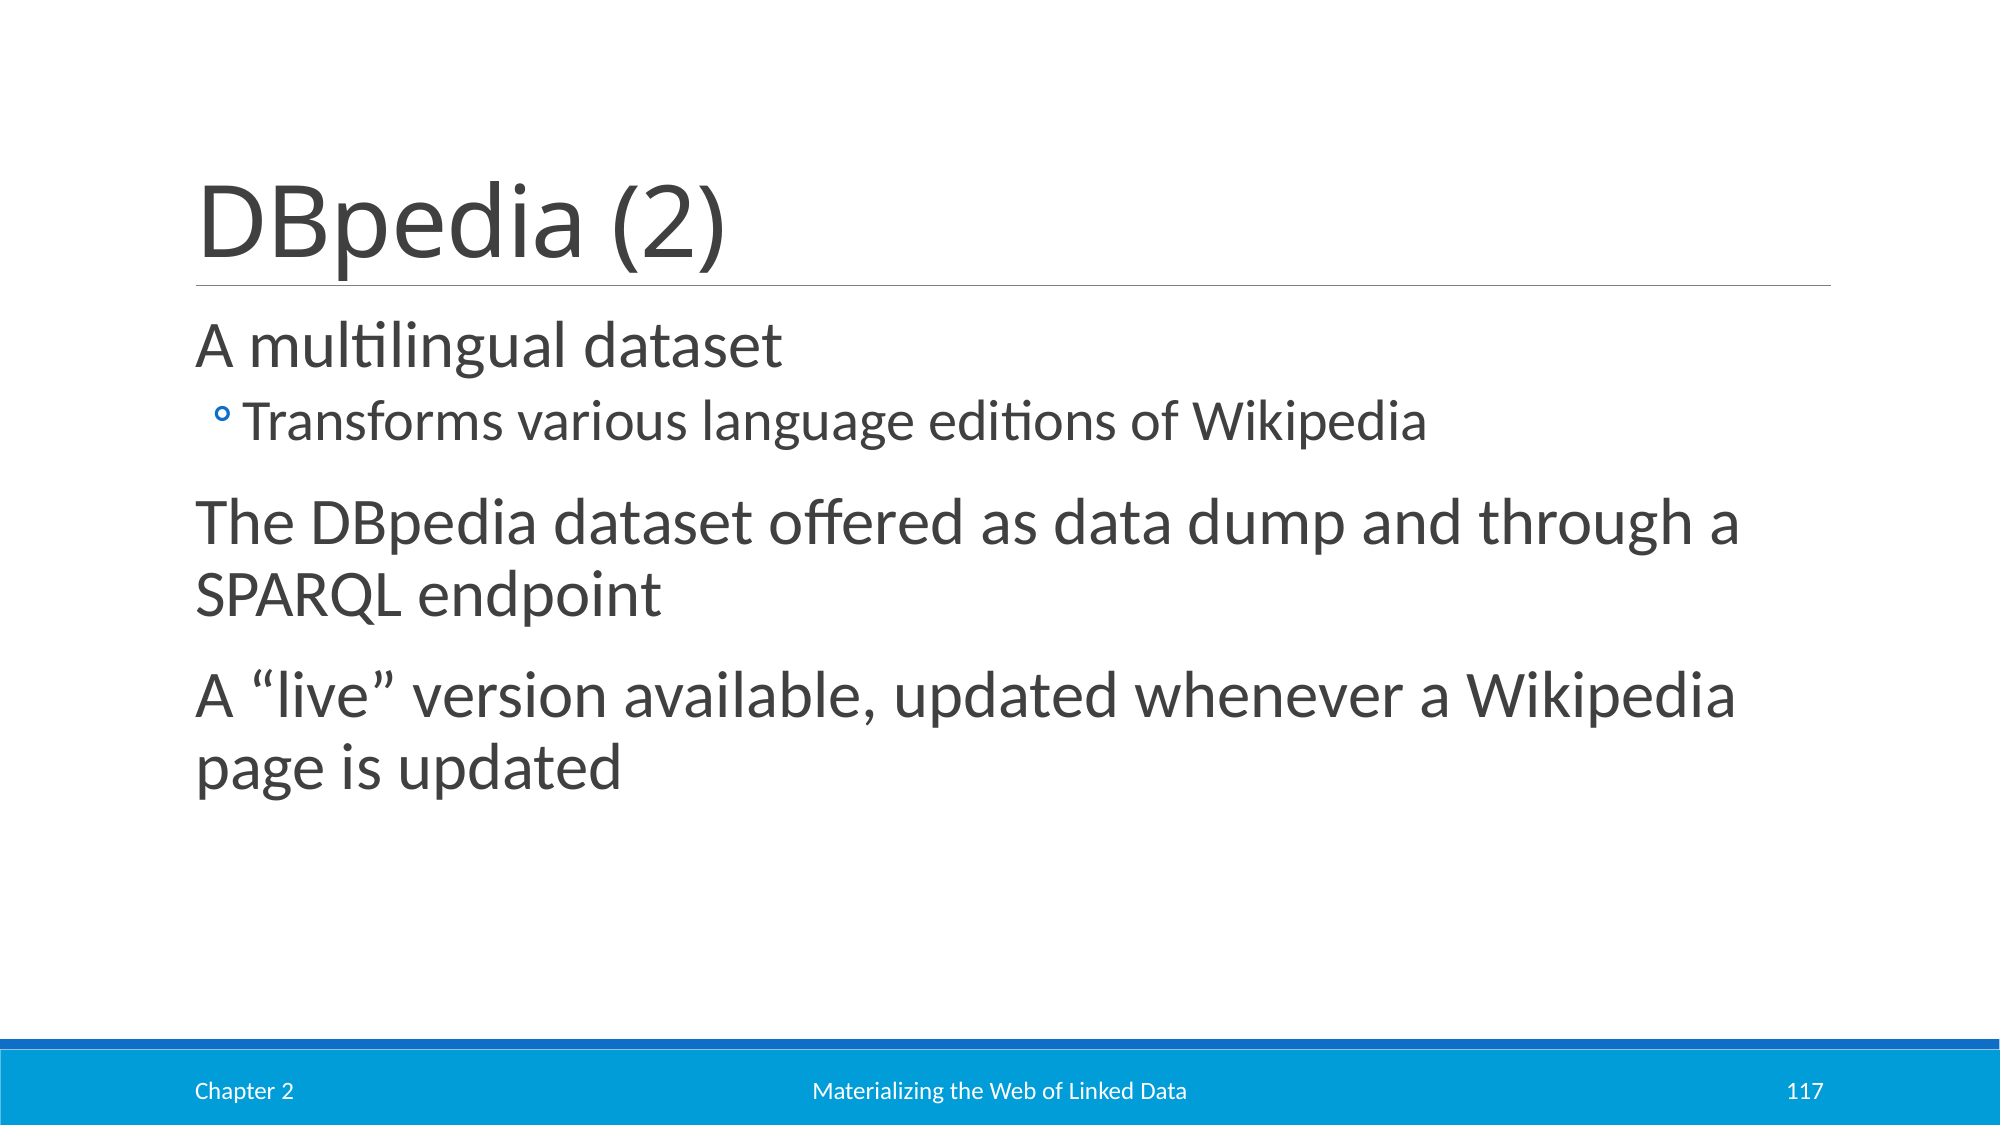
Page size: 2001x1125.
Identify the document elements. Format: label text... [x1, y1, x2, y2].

footer Materializing the Web of Linked Data [604, 1059, 1396, 1120]
slide_number Chapter 2 [180, 1059, 586, 1120]
list A multilingual dataset Transforms various language editions of Wikipedia The DBpedia dataset offered as data dump and through a SPARQL endpoint A “live” version available, updated whenever a Wikipedia page is updated [180, 302, 1830, 963]
title DBpedia (2) [180, 47, 1830, 285]
slide_number 117 [1624, 1059, 1840, 1120]
